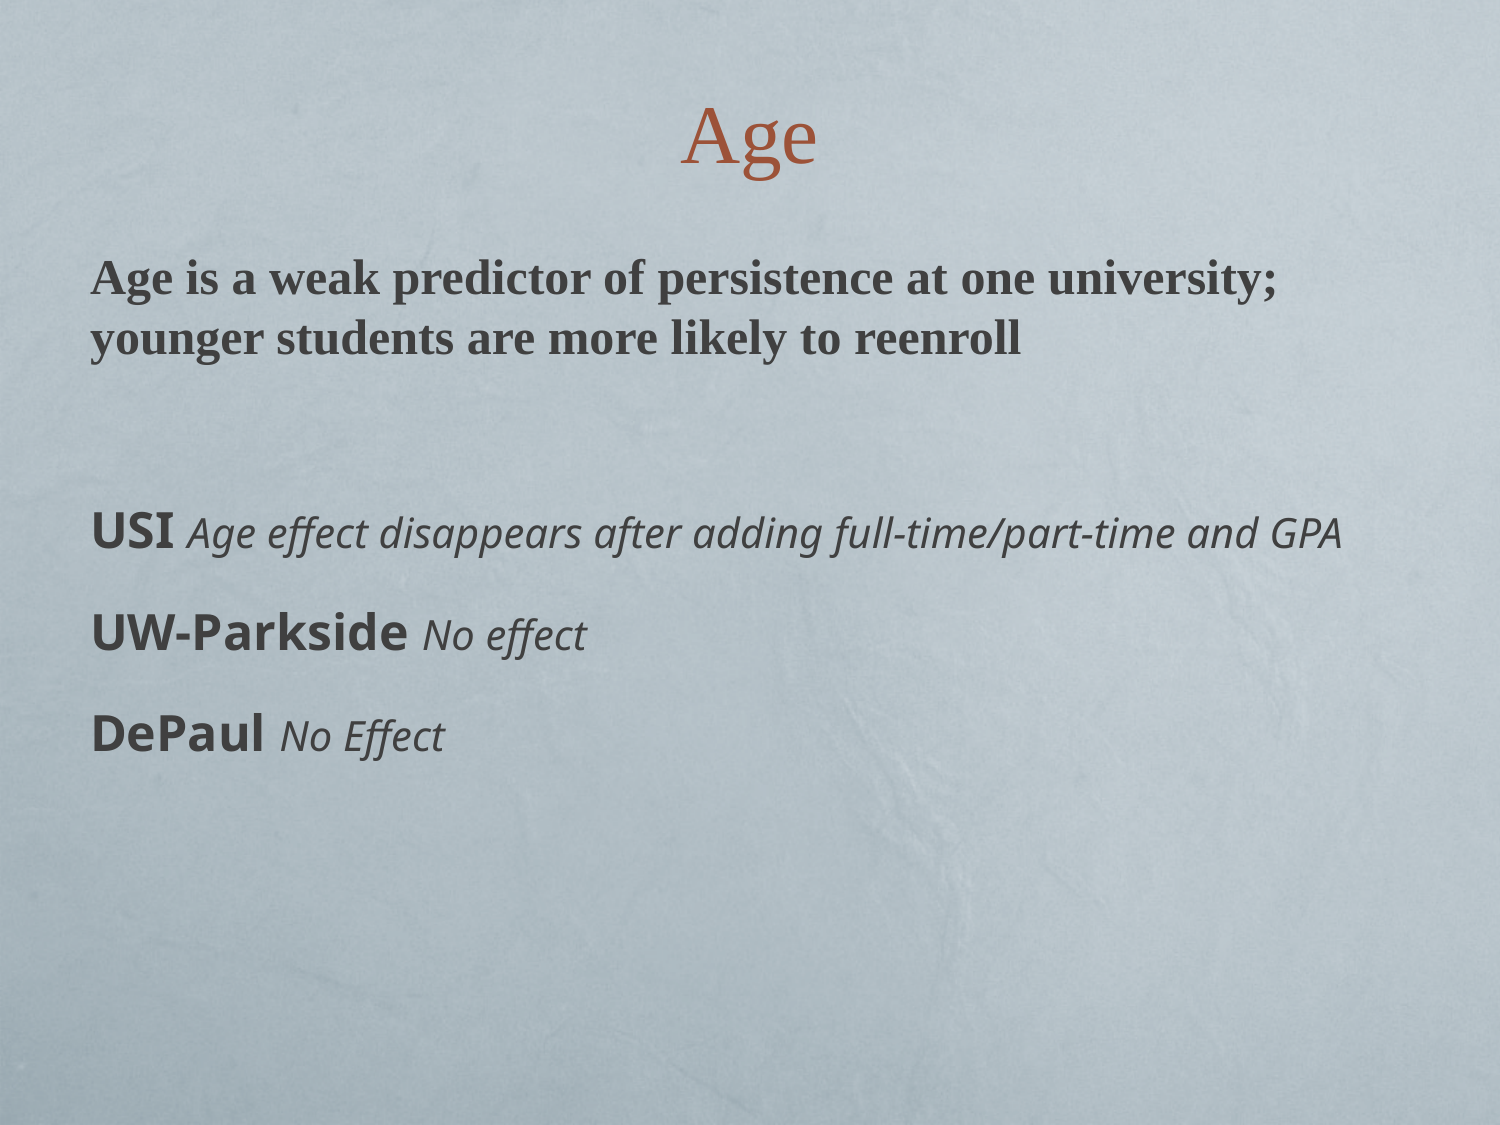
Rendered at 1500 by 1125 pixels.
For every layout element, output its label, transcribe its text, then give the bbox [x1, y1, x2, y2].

list Age is a weak predictor of persistence at one university; younger students are more likely to reenroll USI Age effect disappears after adding full-time/part-time and GPA UW-Parkside No effect DePaul No Effect [75, 237, 1424, 875]
title Age [49, 37, 1450, 188]
